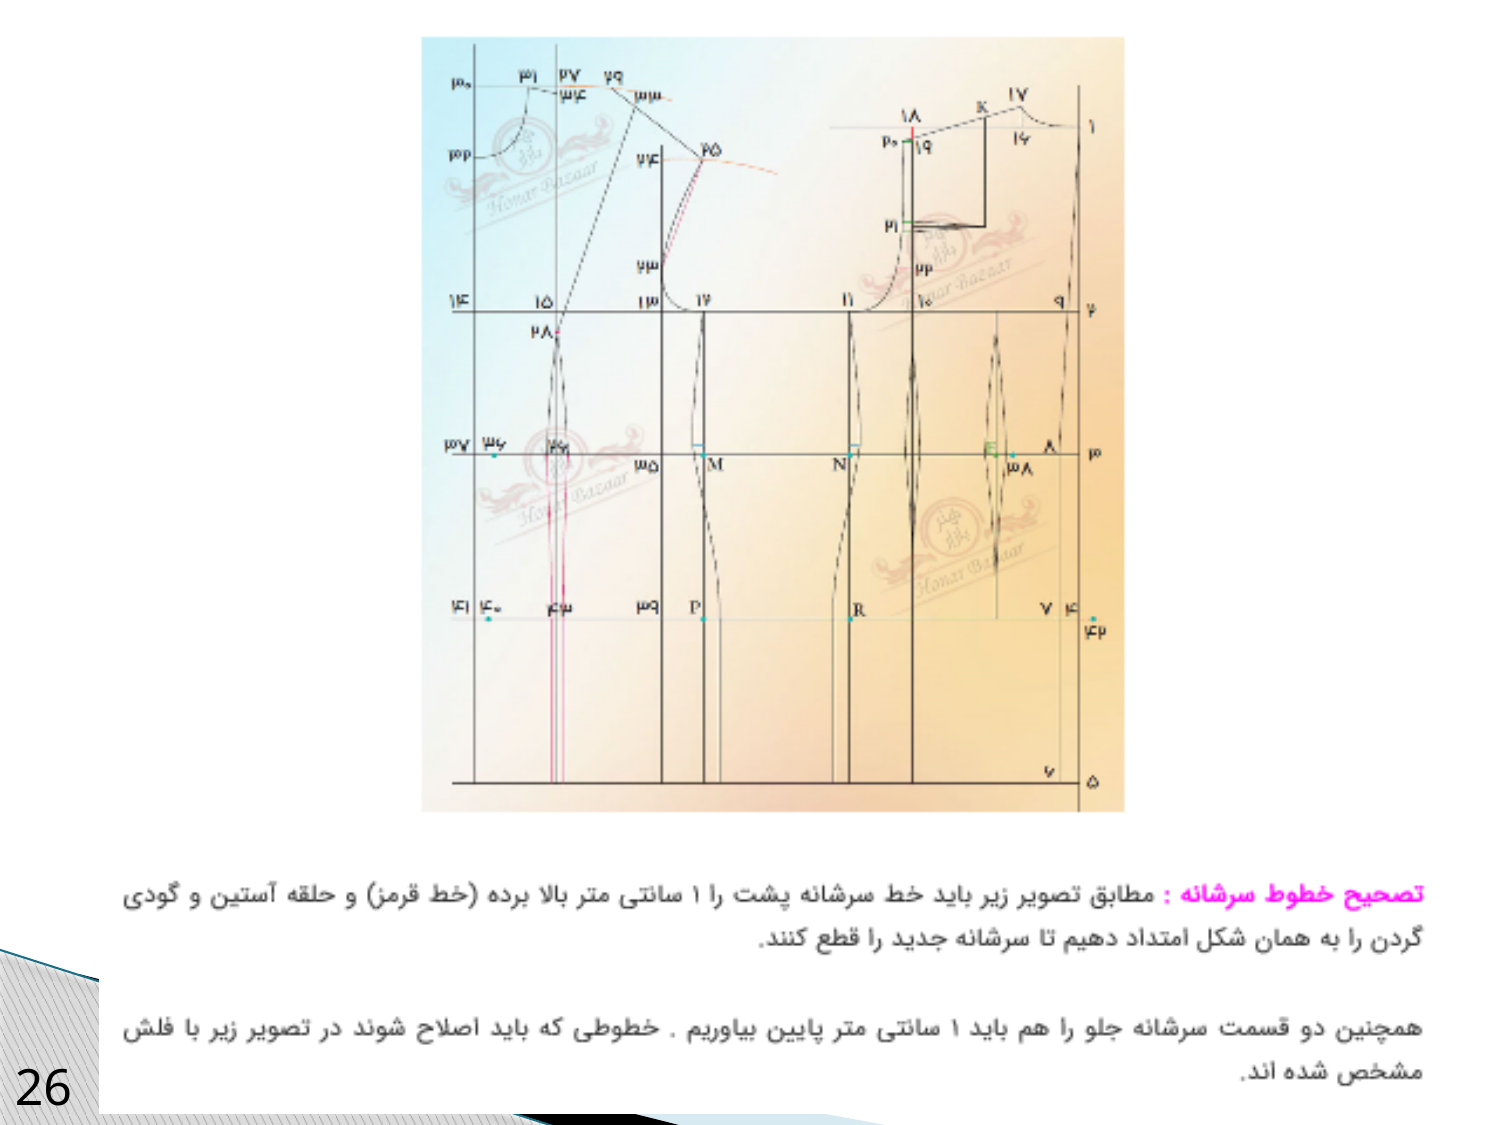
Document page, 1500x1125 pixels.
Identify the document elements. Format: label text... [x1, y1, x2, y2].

text_box 26 [0, 1048, 97, 1123]
picture [99, 10, 1500, 1115]
